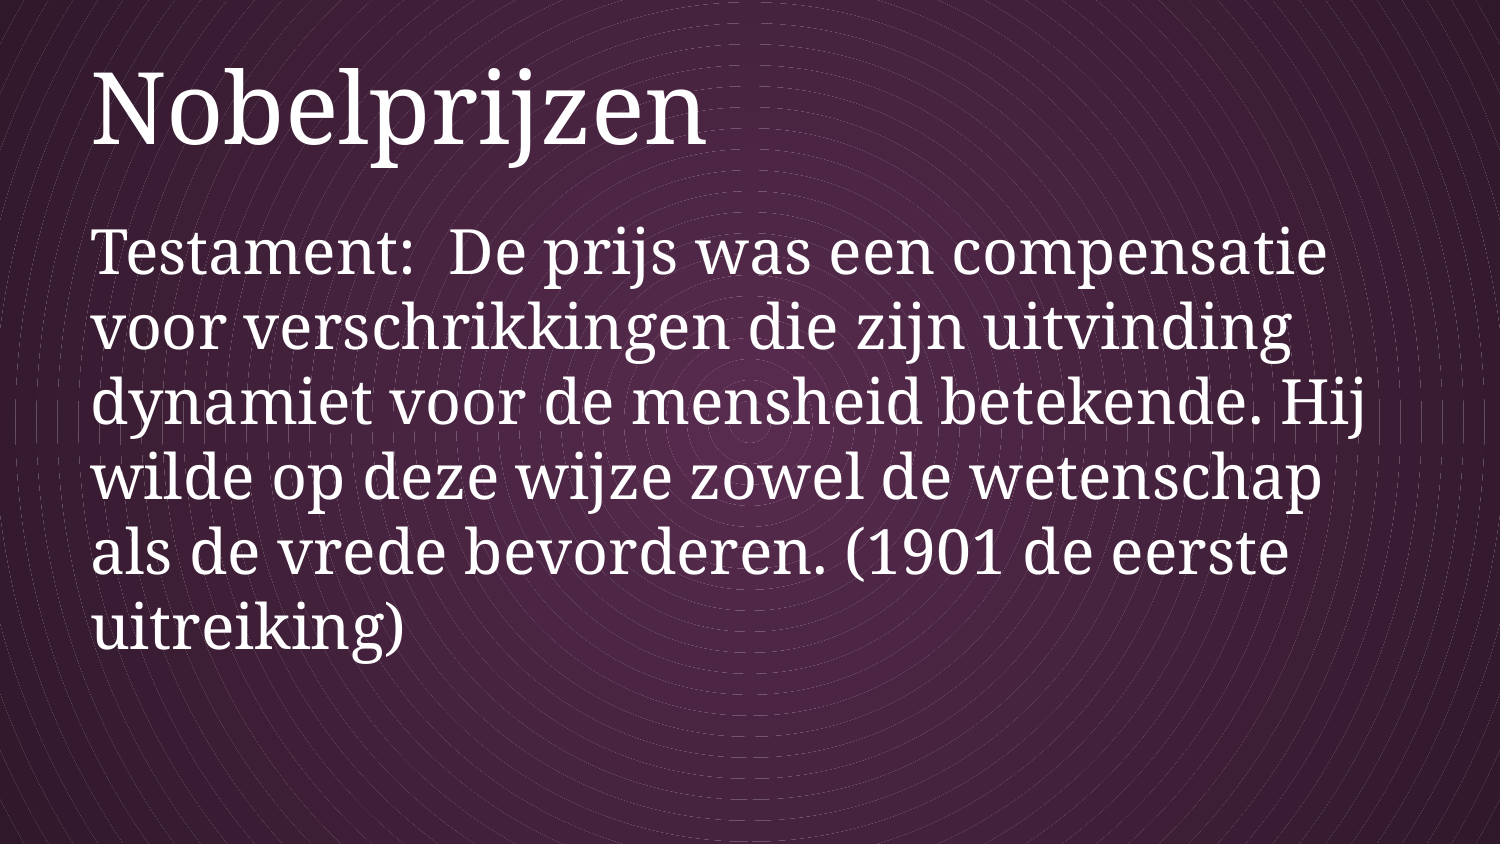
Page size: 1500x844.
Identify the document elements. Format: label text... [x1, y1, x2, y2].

list Testament: De prijs was een compensatie voor verschrikkingen die zijn uitvinding dynamiet voor de mensheid betekende. Hij wilde op deze wijze zowel de wetenschap als de vrede bevorderen. (1901 de eerste uitreiking) [75, 196, 1425, 808]
title Nobelprijzen [75, 33, 1425, 175]
